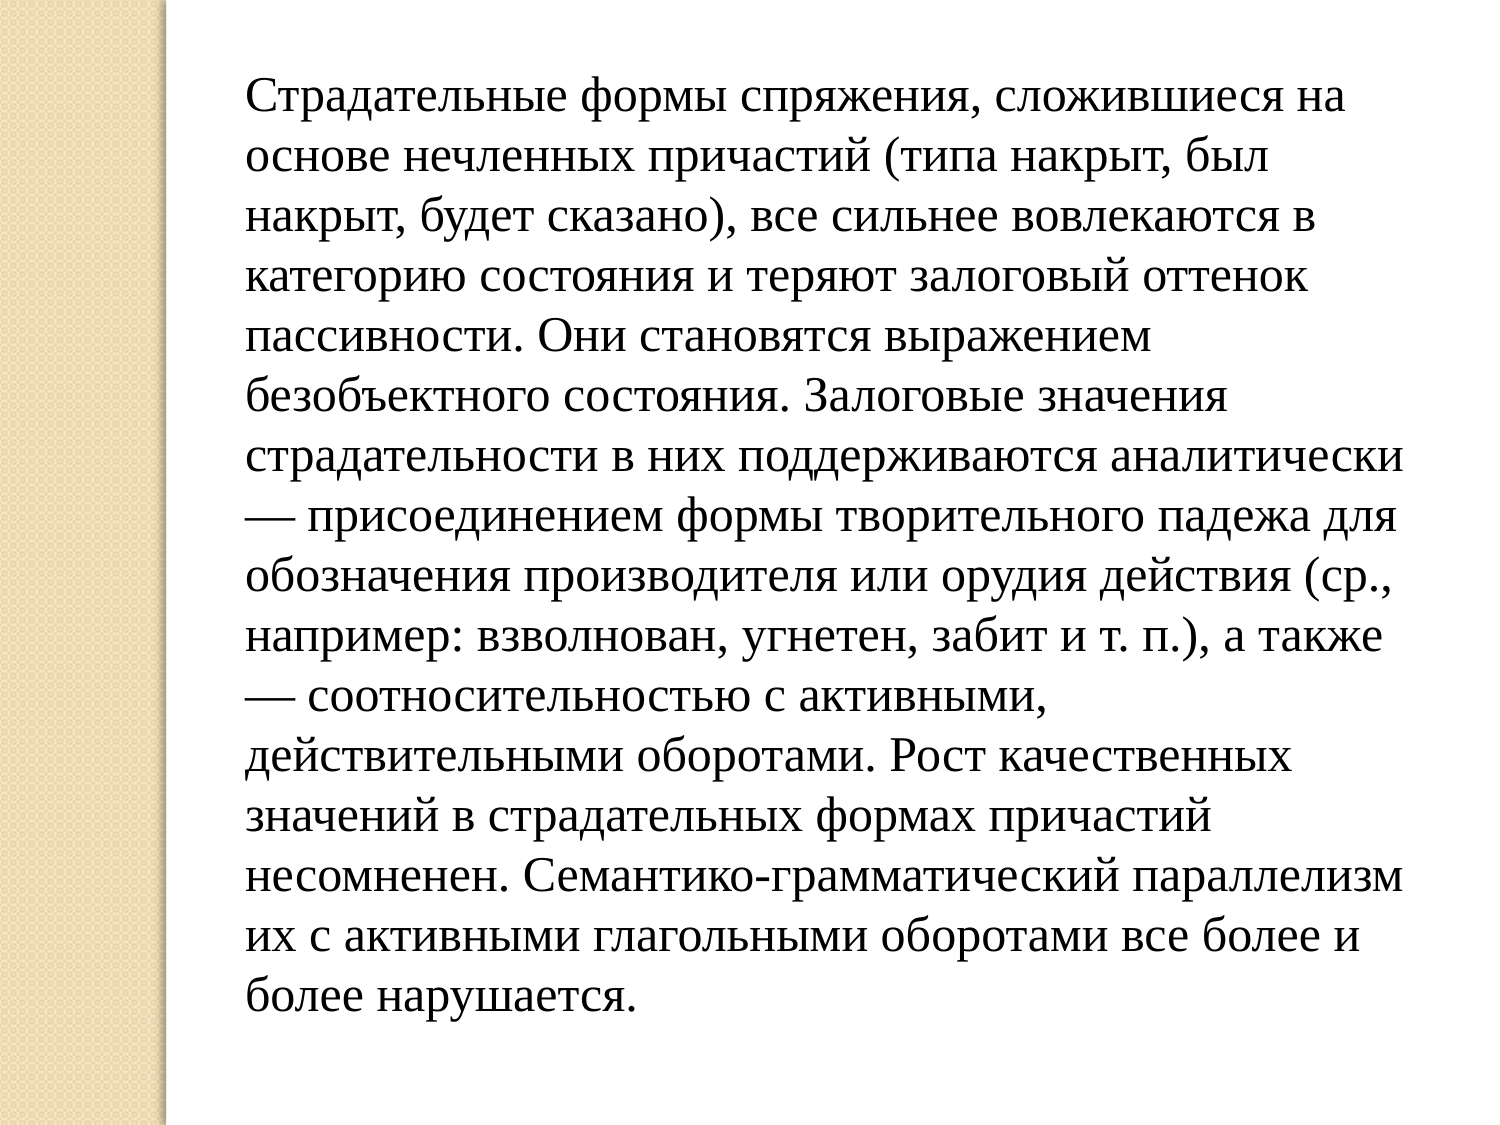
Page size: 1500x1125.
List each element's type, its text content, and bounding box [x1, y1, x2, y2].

text_box Страдательные формы спряжения, сложившиеся на основе нечленных причастий (типа накрыт, был накрыт, будет сказано), все сильнее вовлекаются в категорию состояния и теряют залоговый оттенок пассивности. Они становятся выражением безобъектного состояния. Залоговые значения страдательности в них поддерживаются аналитически — присоединением формы творительного падежа для обозначения производителя или орудия действия (ср., например: взволнован, угнетен, забит и т. п.), а также — соотносительностью с активными, действительными оборотами. Рост качественных значений в страдательных формах причастий несомненен. Семантико-грамматический параллелизм их с активными глагольными оборотами все более и более нарушается. [230, 54, 1424, 1030]
